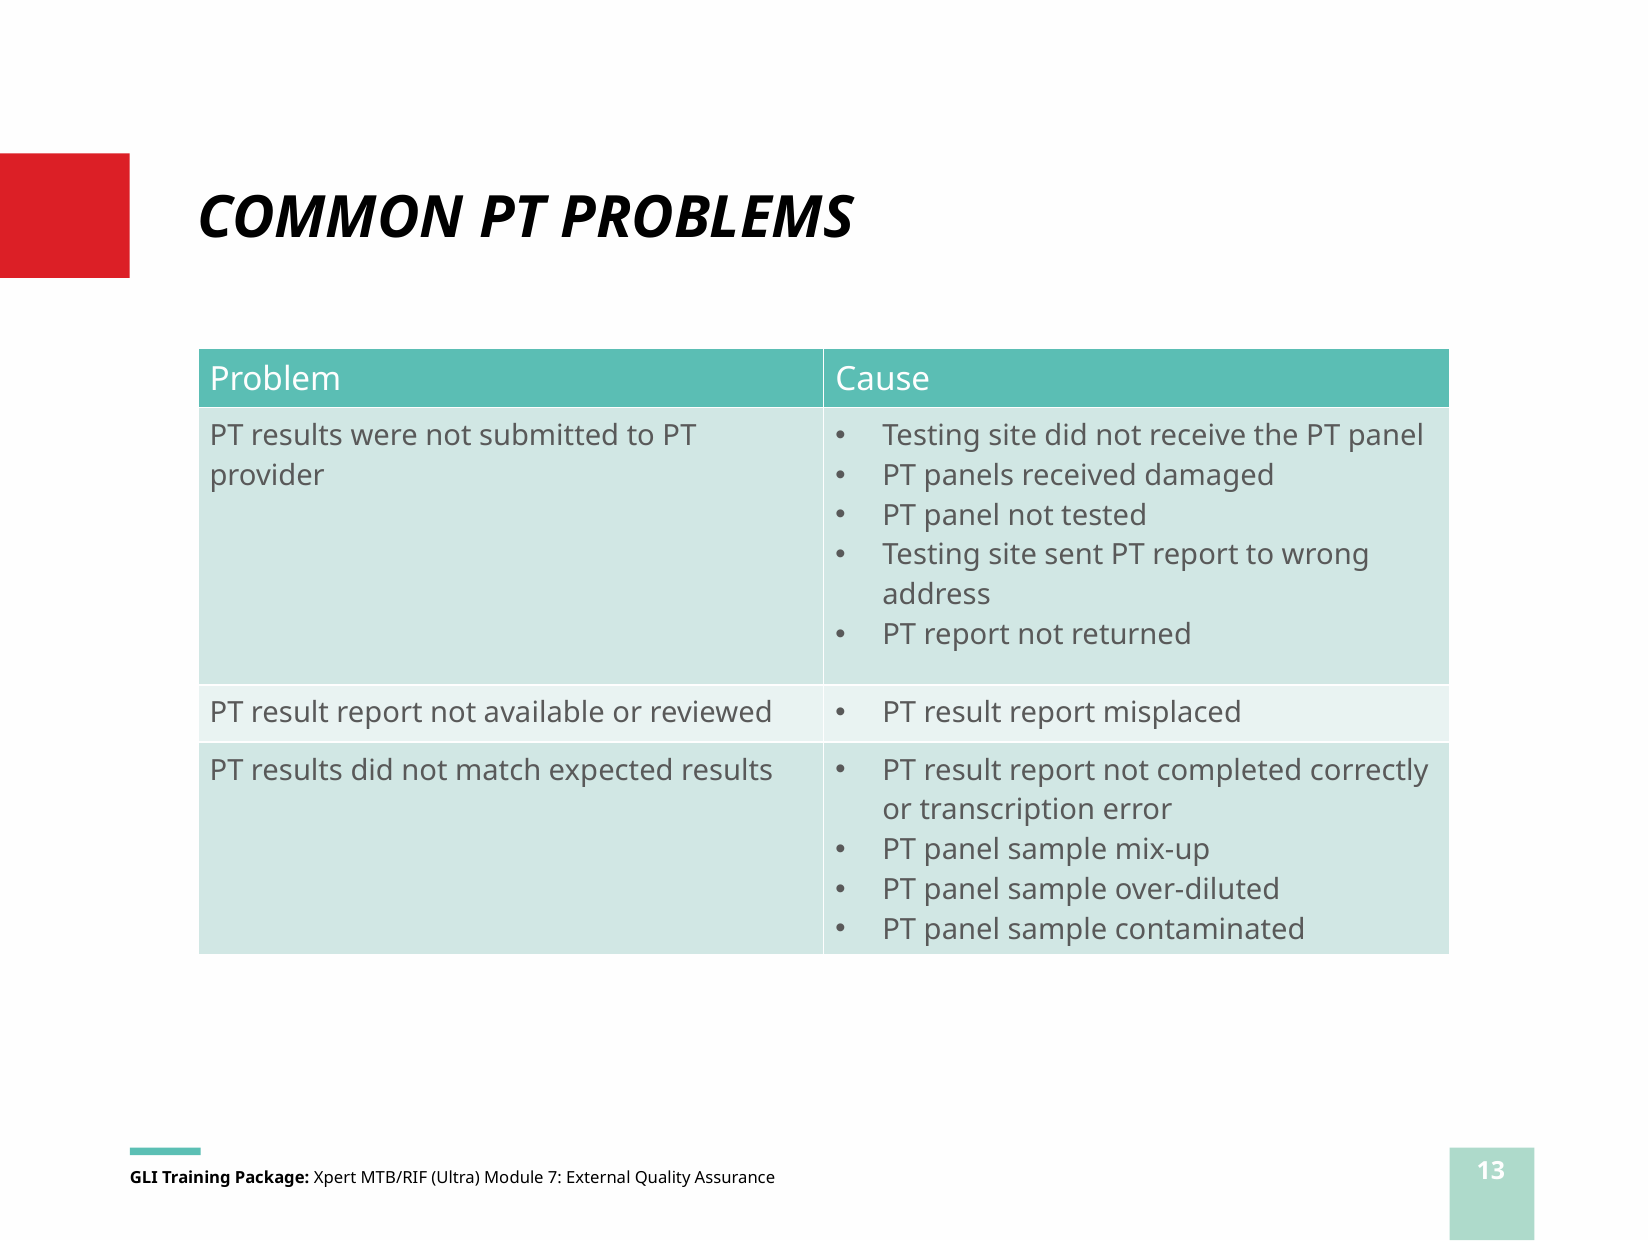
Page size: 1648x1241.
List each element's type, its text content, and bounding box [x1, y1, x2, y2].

table_cell Testing site did not receive the PT panel PT panels received damaged PT panel not tested Testing site sent PT report to wrong address PT report not returned [824, 408, 1449, 684]
table_cell PT result report misplaced [824, 686, 1449, 741]
table_header Problem [199, 349, 823, 407]
table_cell PT result report not completed correctly or transcription error PT panel sample mix-up PT panel sample over-diluted PT panel sample contaminated [824, 743, 1449, 954]
table_cell PT result report not available or reviewed [199, 686, 823, 741]
table_cell PT results were not submitted to PT provider [199, 408, 823, 684]
table_cell PT results did not match expected results [199, 743, 823, 954]
title COMMON PT PROBLEMS [197, 153, 1450, 278]
table_header Cause [824, 349, 1449, 407]
